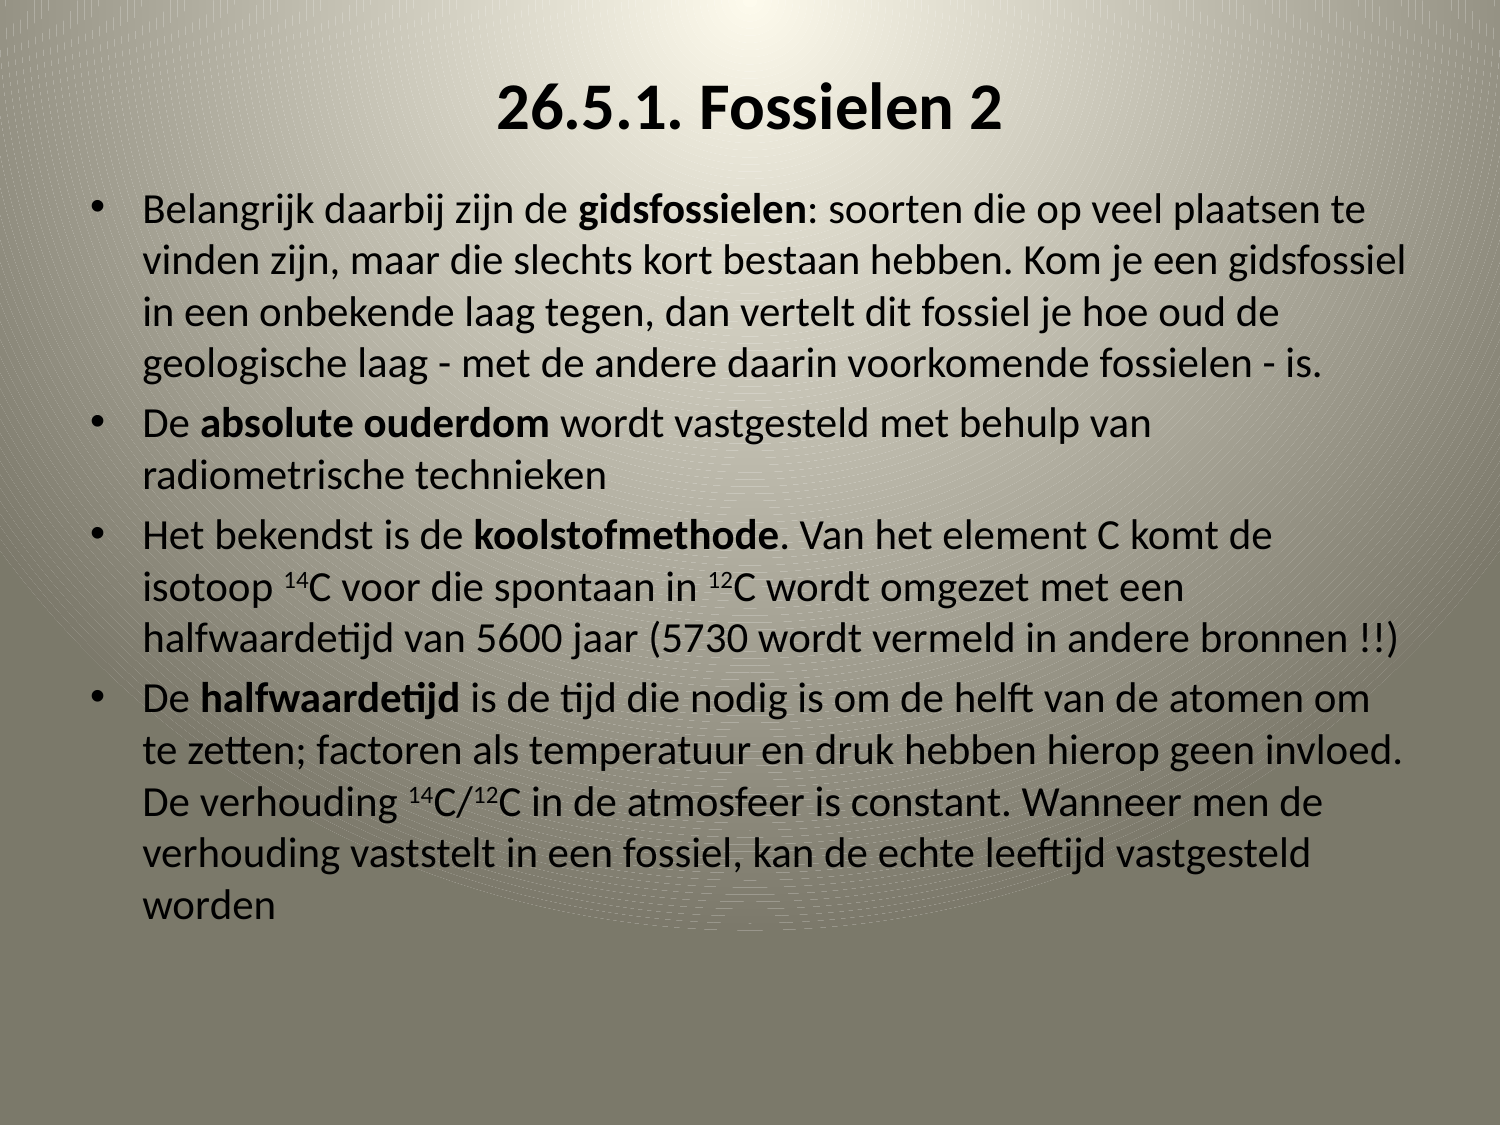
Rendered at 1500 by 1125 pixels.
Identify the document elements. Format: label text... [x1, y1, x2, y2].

list Belangrijk daarbij zijn de gidsfossielen: soorten die op veel plaatsen te vinden zijn, maar die slechts kort bestaan hebben. Kom je een gidsfossiel in een onbekende laag tegen, dan vertelt dit fossiel je hoe oud de geologische laag - met de andere daarin voorkomende fossielen - is. De absolute ouderdom wordt vastgesteld met behulp van radiometrische technieken Het bekendst is de koolstofmethode. Van het element C komt de isotoop 14C voor die spontaan in 12C wordt omgezet met een halfwaardetijd van 5600 jaar (5730 wordt vermeld in andere bronnen !!) De halfwaardetijd is de tijd die nodig is om de helft van de atomen om te zetten; factoren als temperatuur en druk hebben hierop geen invloed. De verhouding 14C/12C in de atmosfeer is constant. Wanneer men de verhouding vaststelt in een fossiel, kan de echte leeftijd vastgesteld worden [75, 172, 1425, 1083]
title 26.5.1. Fossielen 2 [75, 45, 1425, 161]
